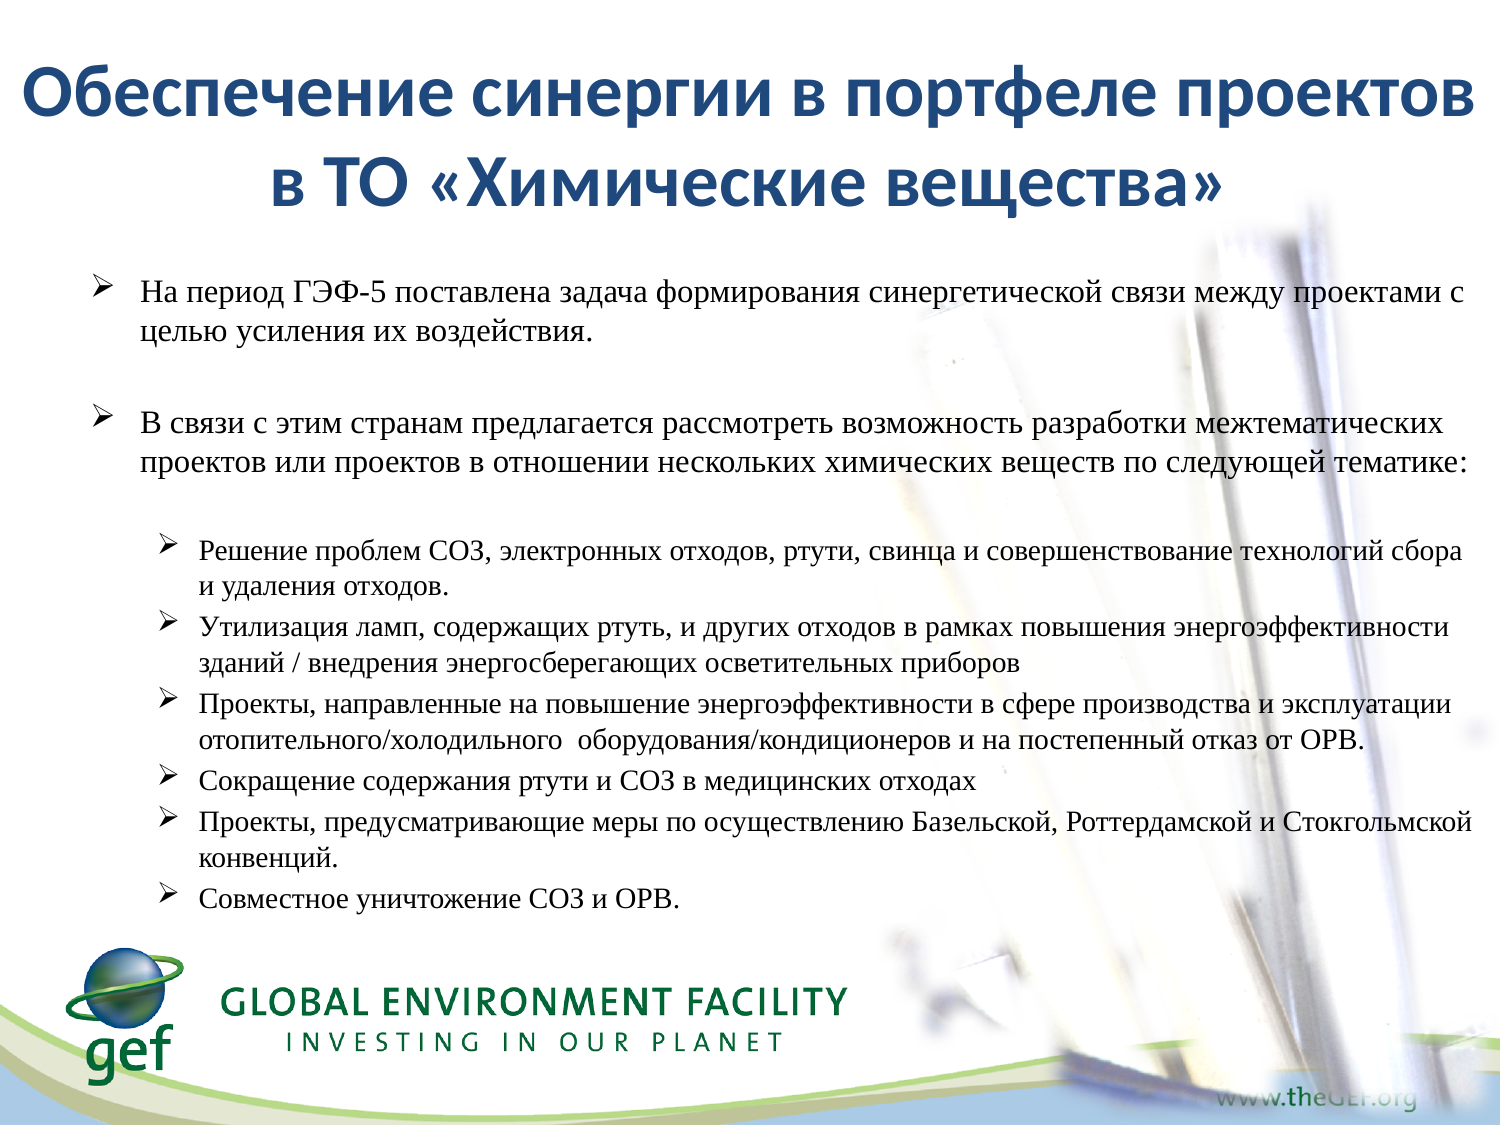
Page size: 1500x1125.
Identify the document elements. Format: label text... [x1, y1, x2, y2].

title Обеспечение синергии в портфеле проектов в ТО «Химические вещества» [0, 37, 1500, 226]
picture [0, 185, 1500, 1125]
list На период ГЭФ-5 поставлена задача формирования синергетической связи между проектами с целью усиления их воздействия. В связи с этим странам предлагается рассмотреть возможность разработки межтематических проектов или проектов в отношении нескольких химических веществ по следующей тематике: Решение проблем СОЗ, электронных отходов, ртути, свинца и совершенствование технологий сбора и удаления отходов. Утилизация ламп, содержащих ртуть, и других отходов в рамках повышения энергоэффективности зданий / внедрения энергосберегающих осветительных приборов Проекты, направленные на повышение энергоэффективности в сфере производства и эксплуатации отопительного/холодильного оборудования/кондиционеров и на постепенный отказ от ОРВ. Сокращение содержания ртути и СОЗ в медицинских отходах Проекты, предусматривающие меры по осуществлению Базельской, Роттердамской и Стокгольмской конвенций. Совместное уничтожение СОЗ и ОРВ. [74, 262, 869, 1006]
